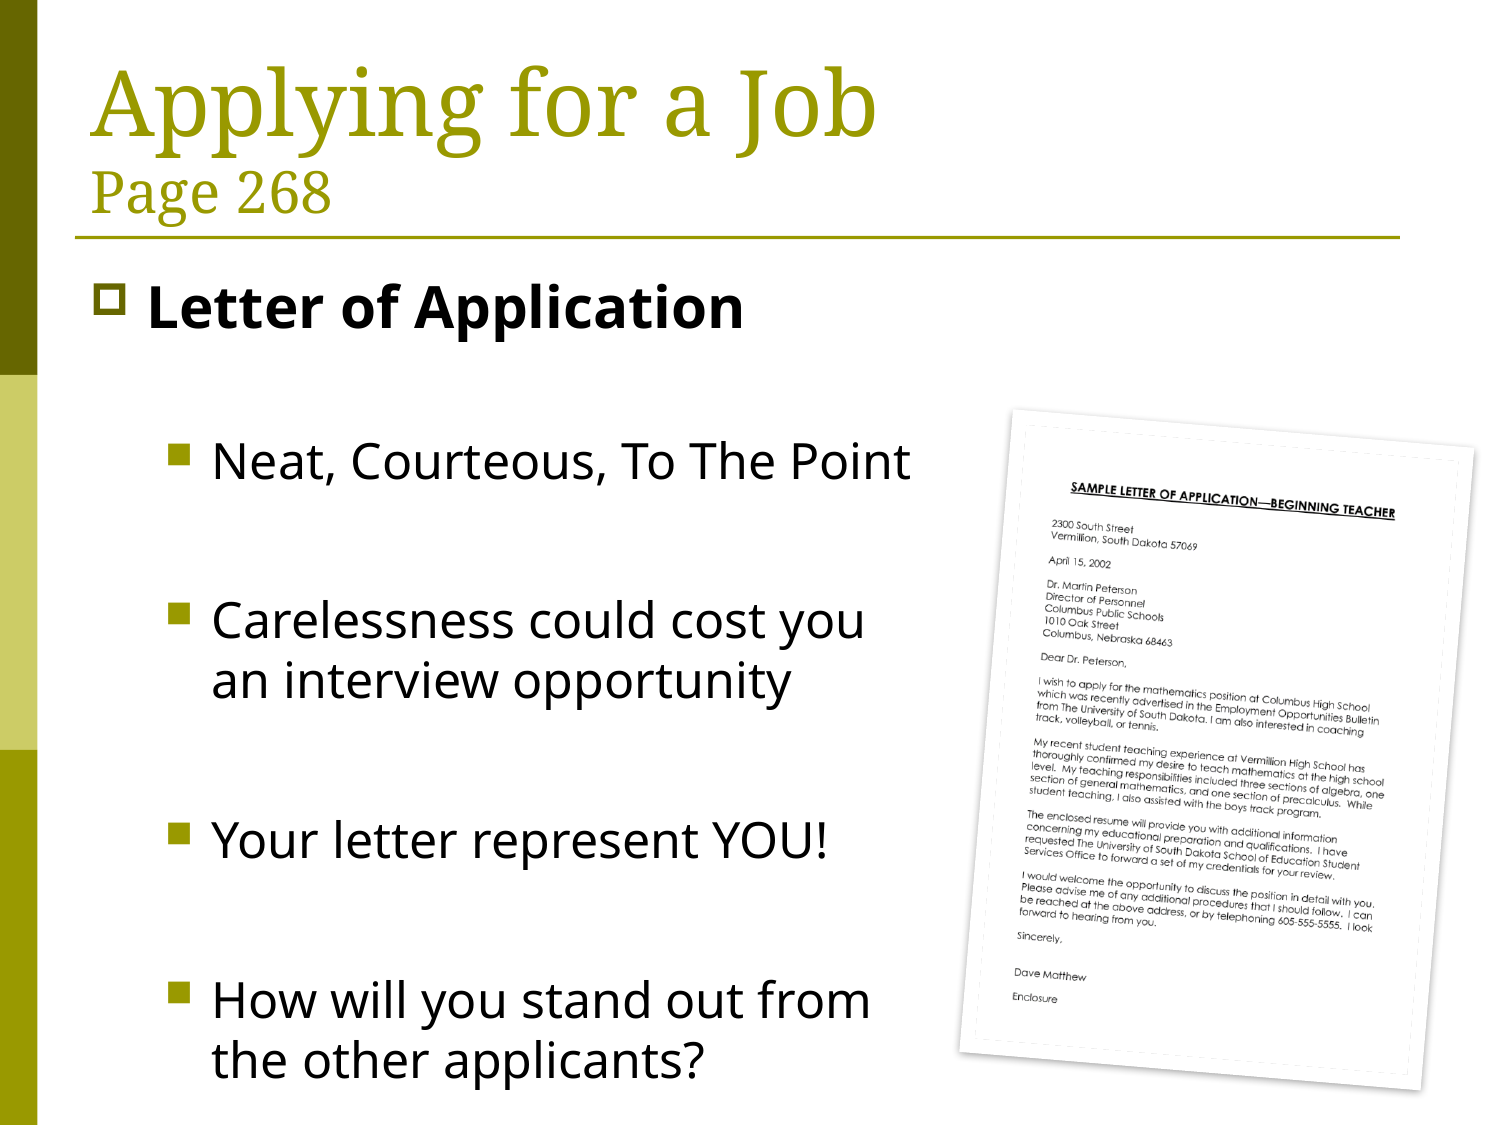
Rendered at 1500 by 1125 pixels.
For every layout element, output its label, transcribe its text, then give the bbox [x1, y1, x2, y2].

list Letter of Application Neat, Courteous, To The Point Carelessness could cost you an interview opportunity Your letter represent YOU! How will you stand out from the other applicants? [74, 262, 1426, 1006]
picture [976, 426, 1458, 1074]
title Applying for a Job Page 268 [74, 45, 1426, 233]
